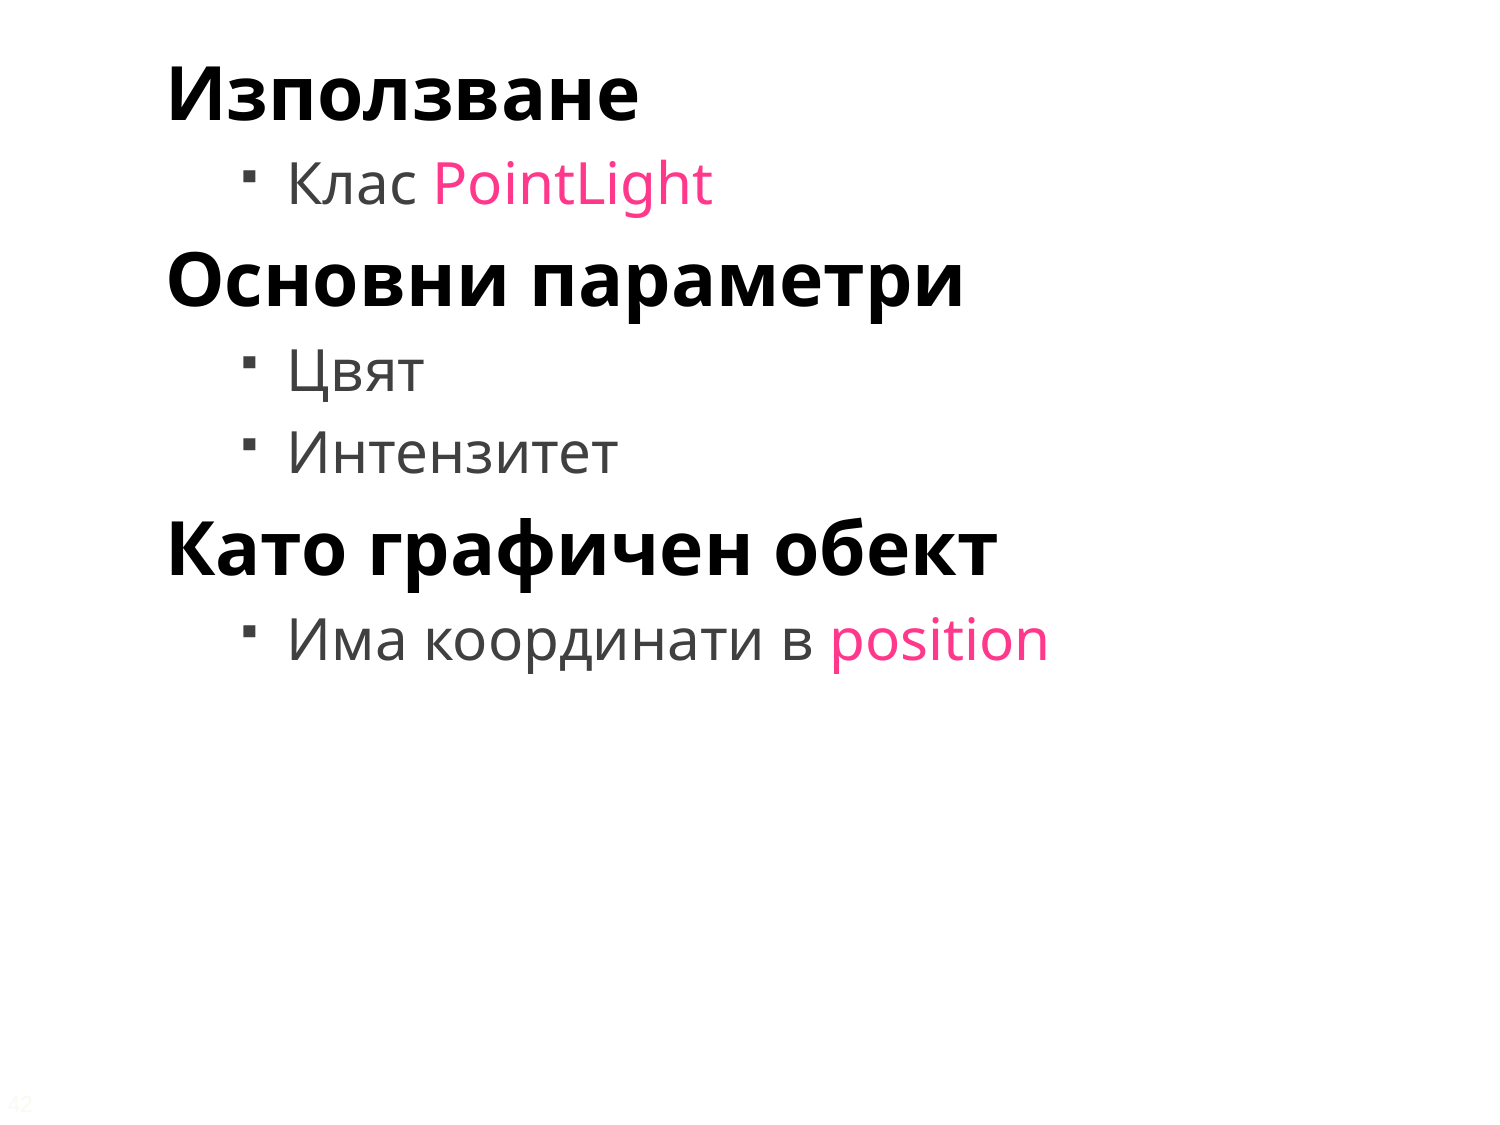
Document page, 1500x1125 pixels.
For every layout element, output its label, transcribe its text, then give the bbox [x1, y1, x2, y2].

list Използване Клас PointLight Основни параметри Цвят Интензитет Като графичен обект Има координати в position [150, 37, 1488, 1113]
